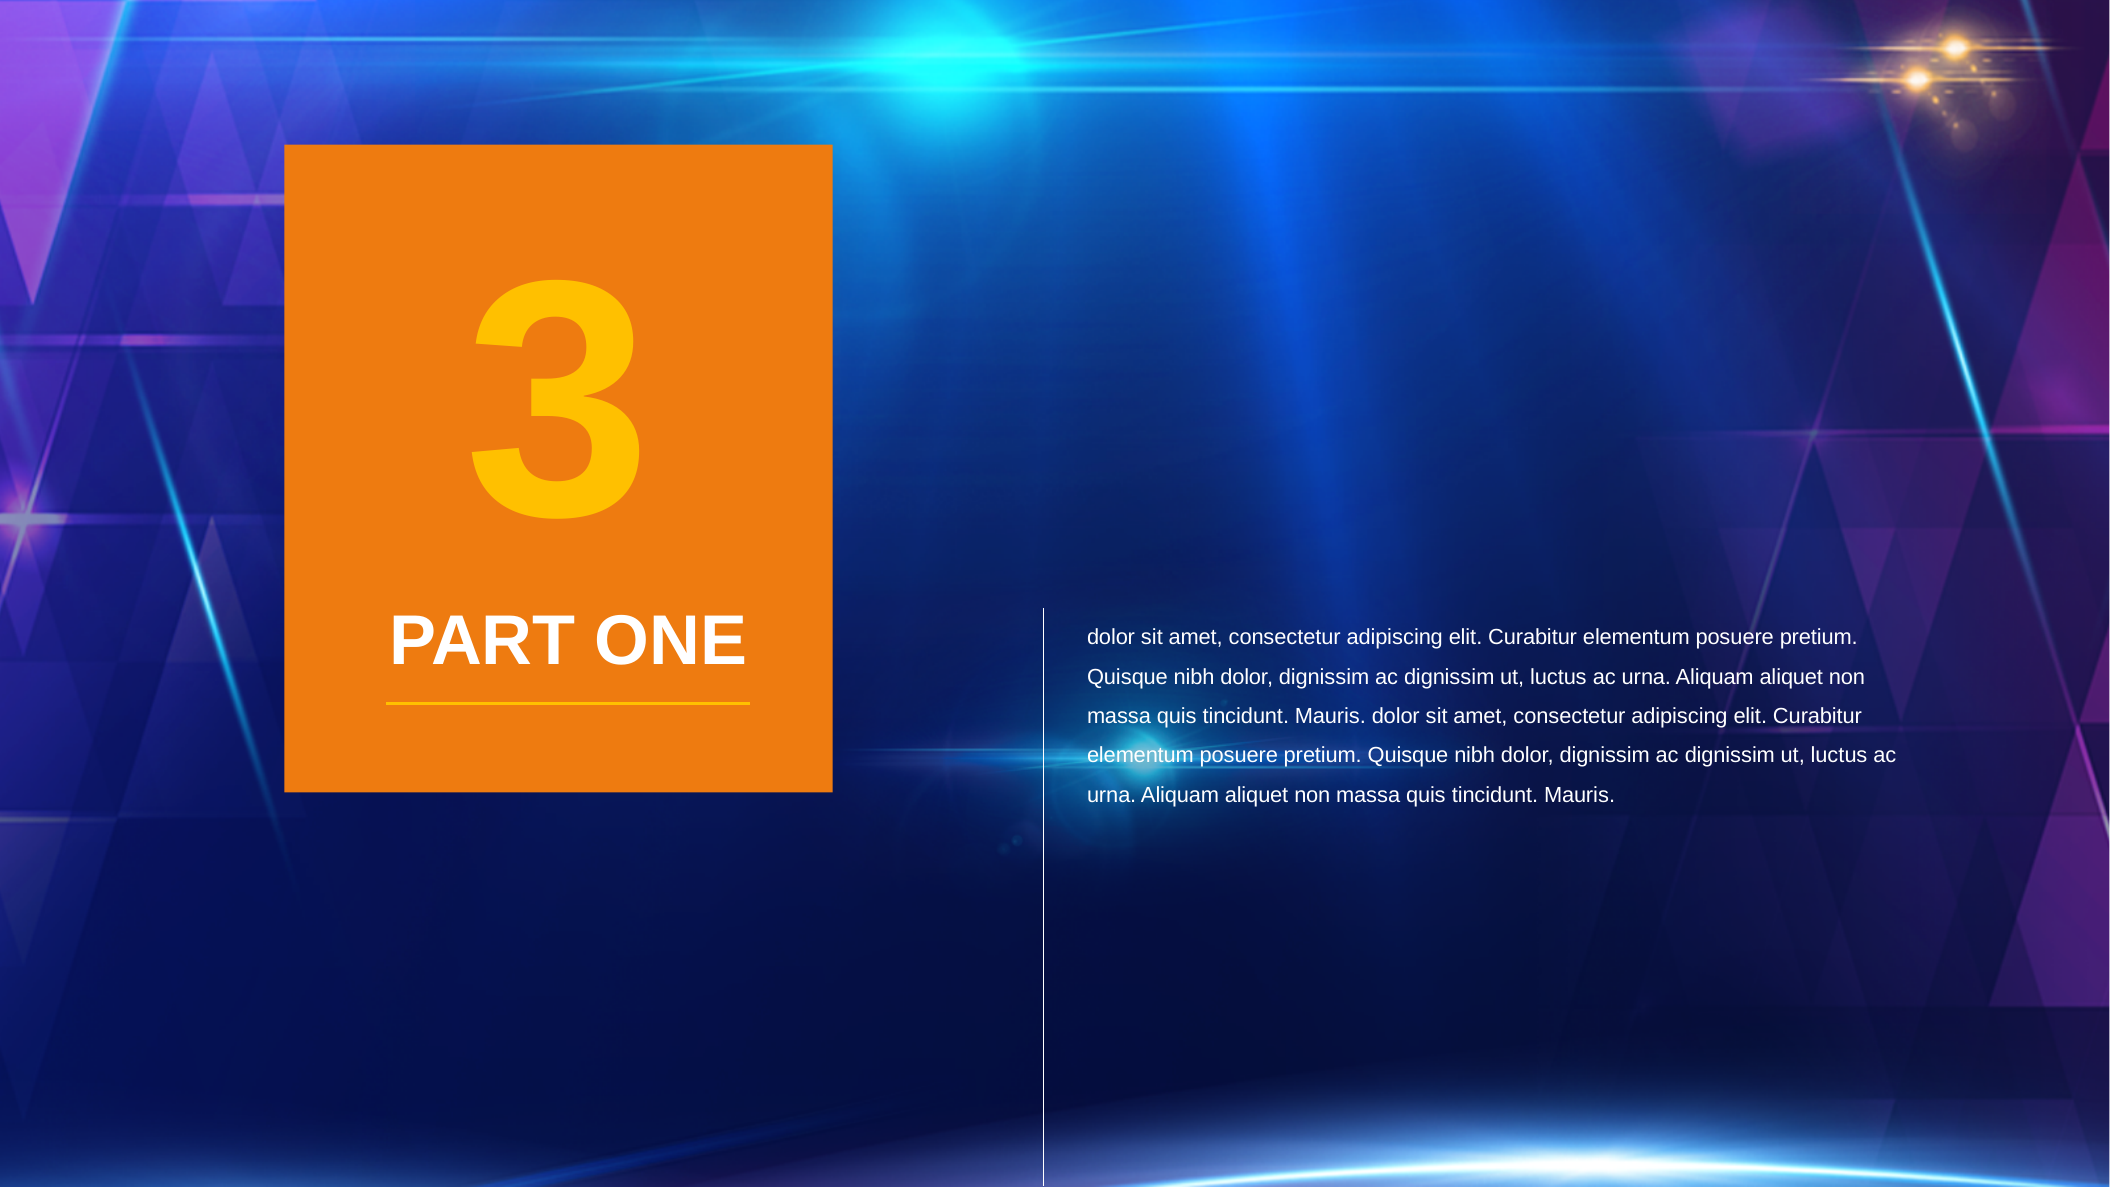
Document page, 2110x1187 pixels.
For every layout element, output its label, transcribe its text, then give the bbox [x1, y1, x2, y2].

text_box PART ONE [314, 574, 823, 699]
text_box dolor sit amet, consectetur adipiscing elit. Curabitur elementum posuere pretium. Quisque nibh dolor, dignissim ac dignissim ut, luctus ac urna. Aliquam aliquet non massa quis tincidunt. Mauris. dolor sit amet, consectetur adipiscing elit. Curabitur elementum posuere pretium. Quisque nibh dolor, dignissim ac dignissim ut, luctus ac urna. Aliquam aliquet non massa quis tincidunt. Mauris. [1071, 602, 1941, 818]
picture [0, 0, 2110, 1187]
text_box [283, 144, 834, 793]
text_box 3 [449, 171, 667, 574]
